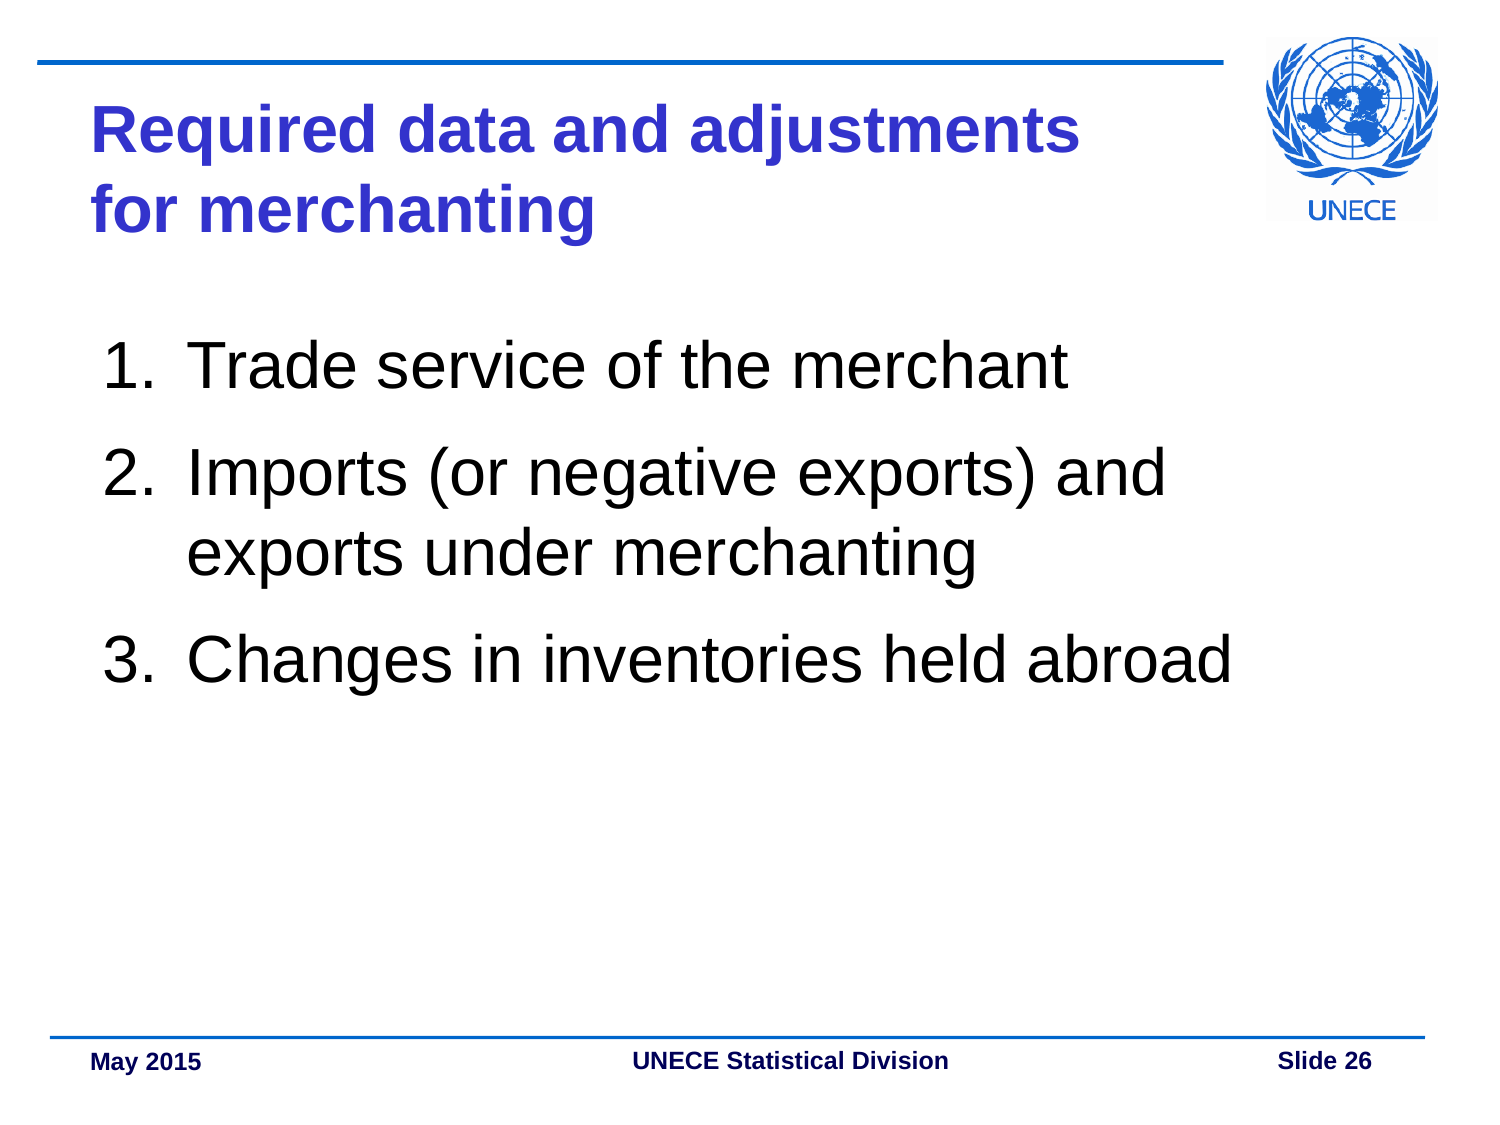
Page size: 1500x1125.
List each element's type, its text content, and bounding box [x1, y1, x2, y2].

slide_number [74, 1037, 388, 1113]
picture [1266, 37, 1438, 221]
title Required data and adjustments for merchanting [75, 87, 1238, 244]
list Trade service of the merchant Imports (or negative exports) and exports under merchanting Changes in inventories held abroad [87, 314, 1412, 917]
